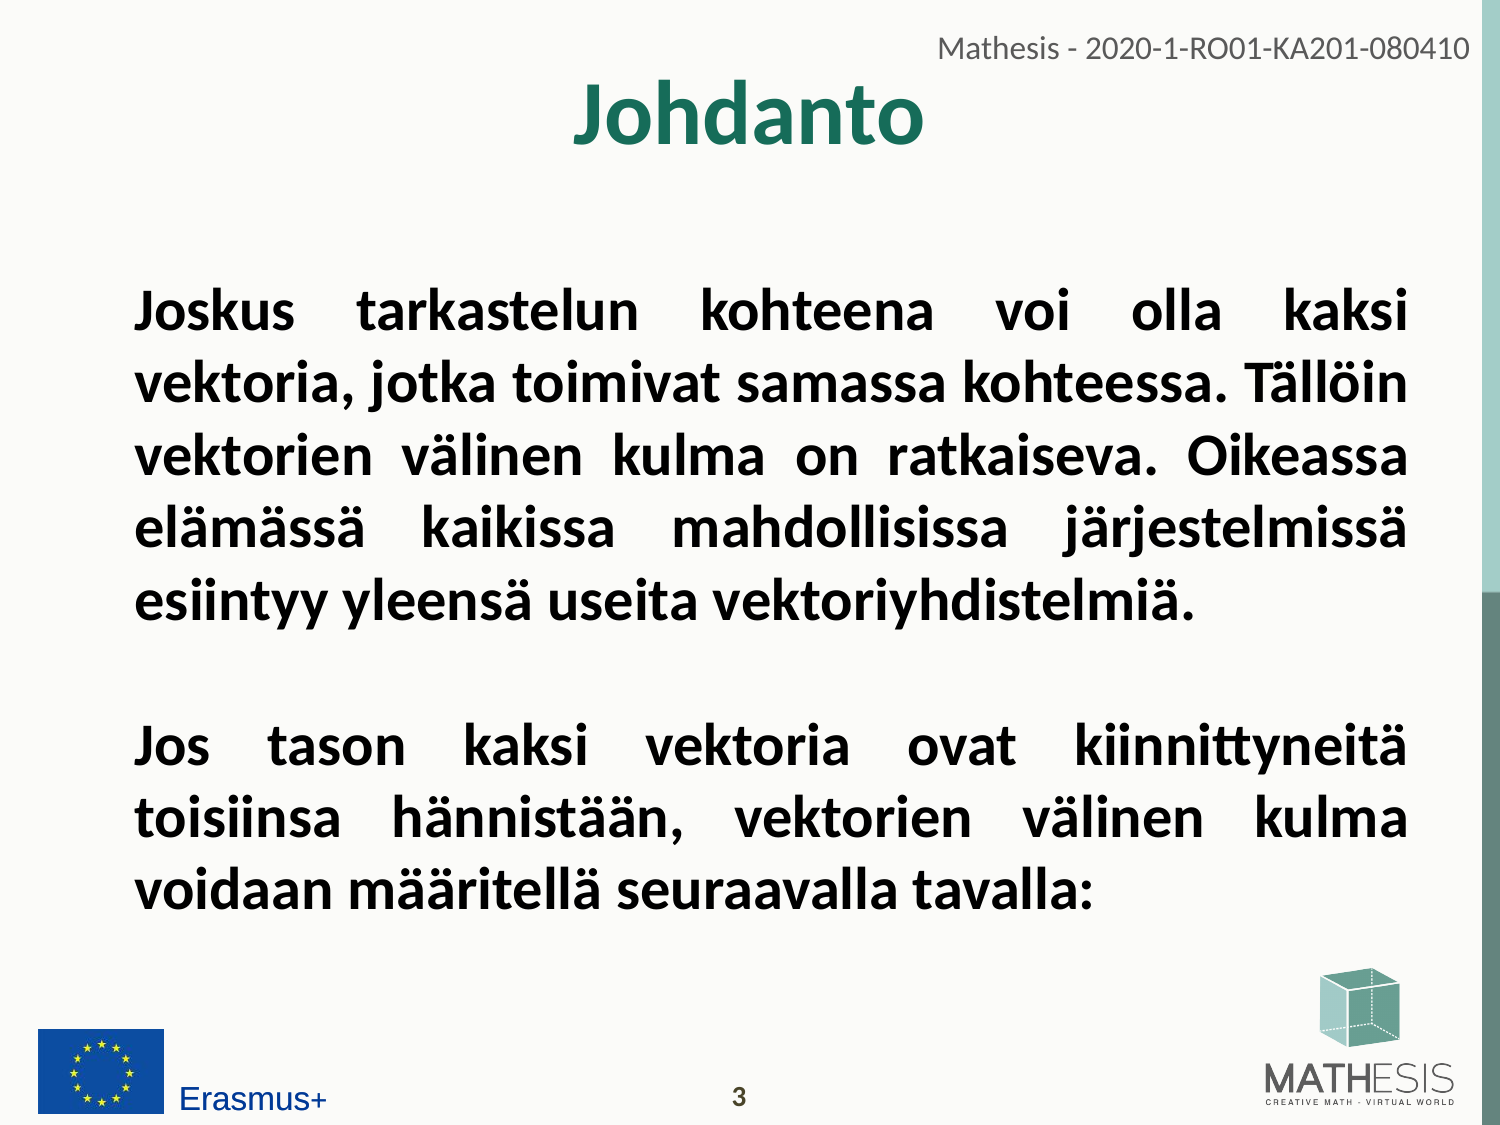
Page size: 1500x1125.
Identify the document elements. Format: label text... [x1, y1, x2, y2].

title Johdanto [75, 45, 1425, 233]
list Joskus tarkastelun kohteena voi olla kaksi vektoria, jotka toimivat samassa kohteessa. Tällöin vektorien välinen kulma on ratkaiseva. Oikeassa elämässä kaikissa mahdollisissa järjestelmissä esiintyy yleensä useita vektoriyhdistelmiä. Jos tason kaksi vektoria ovat kiinnittyneitä toisiinsa hännistään, vektorien välinen kulma voidaan määritellä seuraavalla tavalla: [75, 262, 1425, 1005]
picture [38, 1029, 164, 1114]
